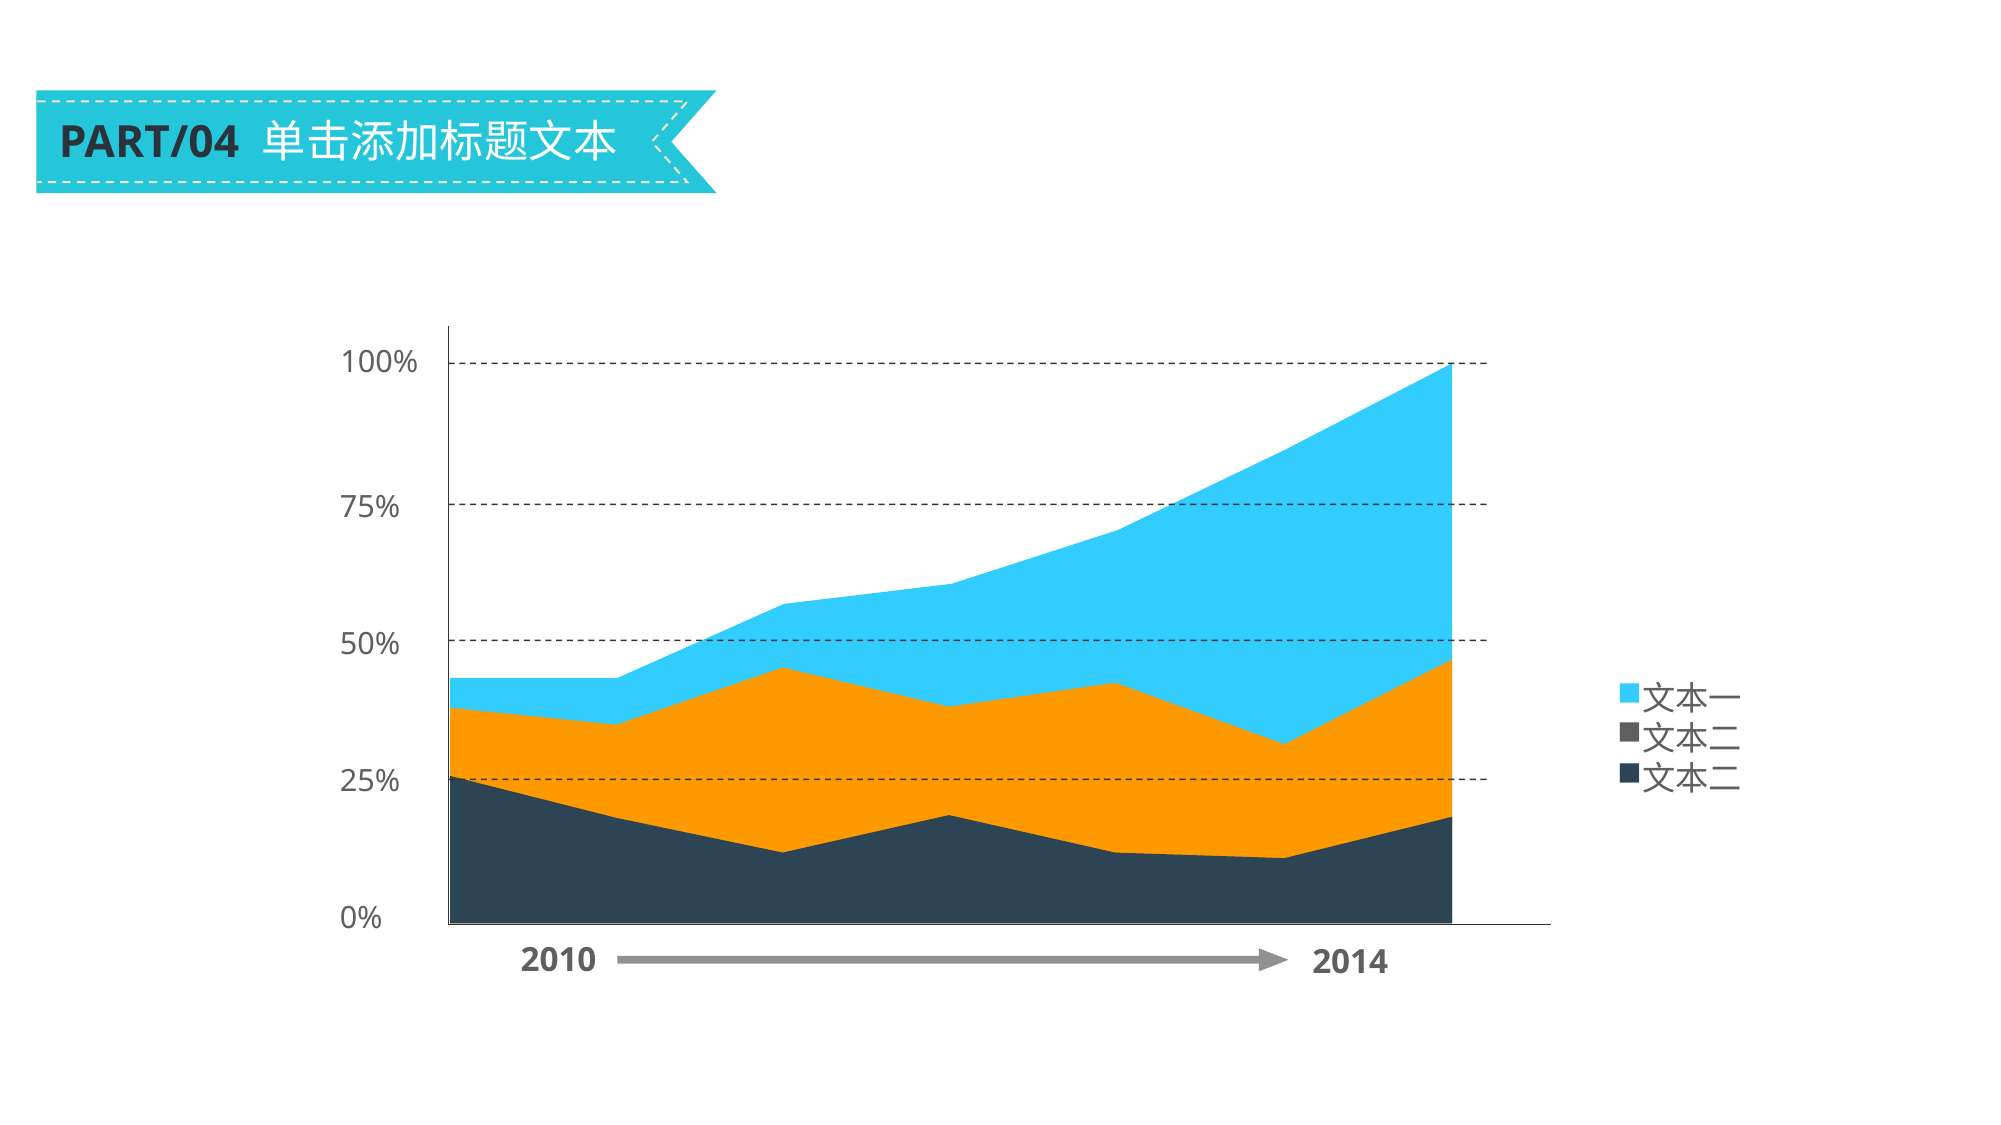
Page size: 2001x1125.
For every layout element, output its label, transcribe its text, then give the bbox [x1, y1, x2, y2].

text_box 文本一 文本二 文本二 [1602, 669, 1757, 805]
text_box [36, 90, 717, 194]
text_box 0% [339, 898, 383, 935]
text_box 2014 [1312, 940, 1389, 981]
text_box [617, 948, 1289, 972]
text_box 50% [340, 624, 401, 661]
text_box 100% [340, 341, 419, 379]
text_box 2010 [520, 937, 597, 978]
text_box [448, 326, 1552, 925]
text_box 25% [340, 760, 401, 798]
text_box 75% [340, 486, 401, 524]
